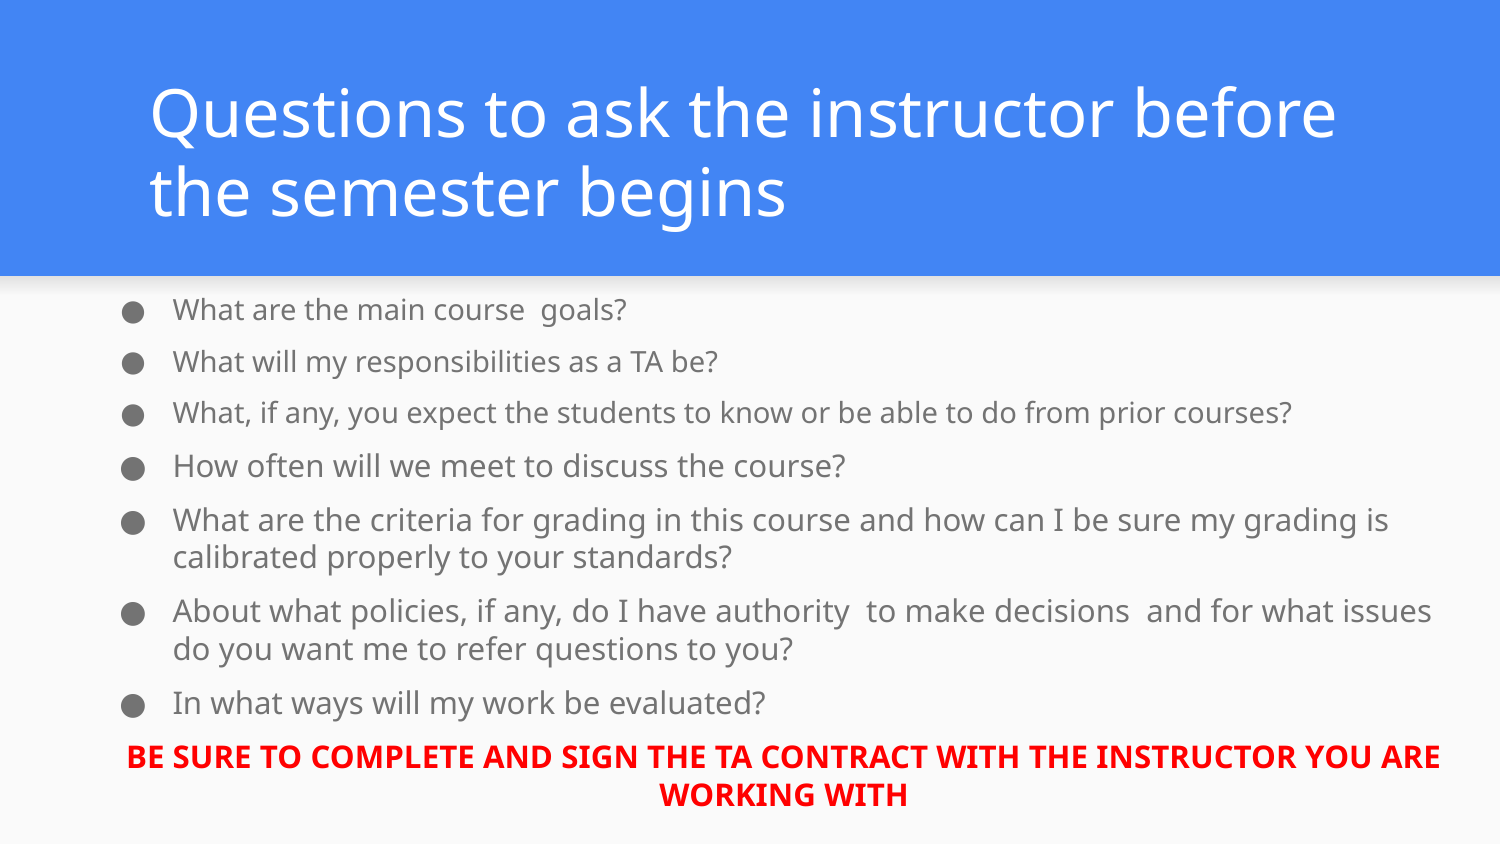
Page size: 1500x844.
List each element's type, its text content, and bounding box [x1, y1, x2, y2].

title Questions to ask the instructor before the semester begins [134, 88, 1366, 246]
list What are the main course goals? What will my responsibilities as a TA be? What, if any, you expect the students to know or be able to do from prior courses? How often will we meet to discuss the course? What are the criteria for grading in this course and how can I be sure my grading is calibrated properly to your standards? About what policies, if any, do I have authority to make decisions and for what issues do you want me to refer questions to you? In what ways will my work be evaluated? BE SURE TO COMPLETE AND SIGN THE TA CONTRACT WITH THE INSTRUCTOR YOU ARE WORKING WITH [82, 276, 1487, 844]
